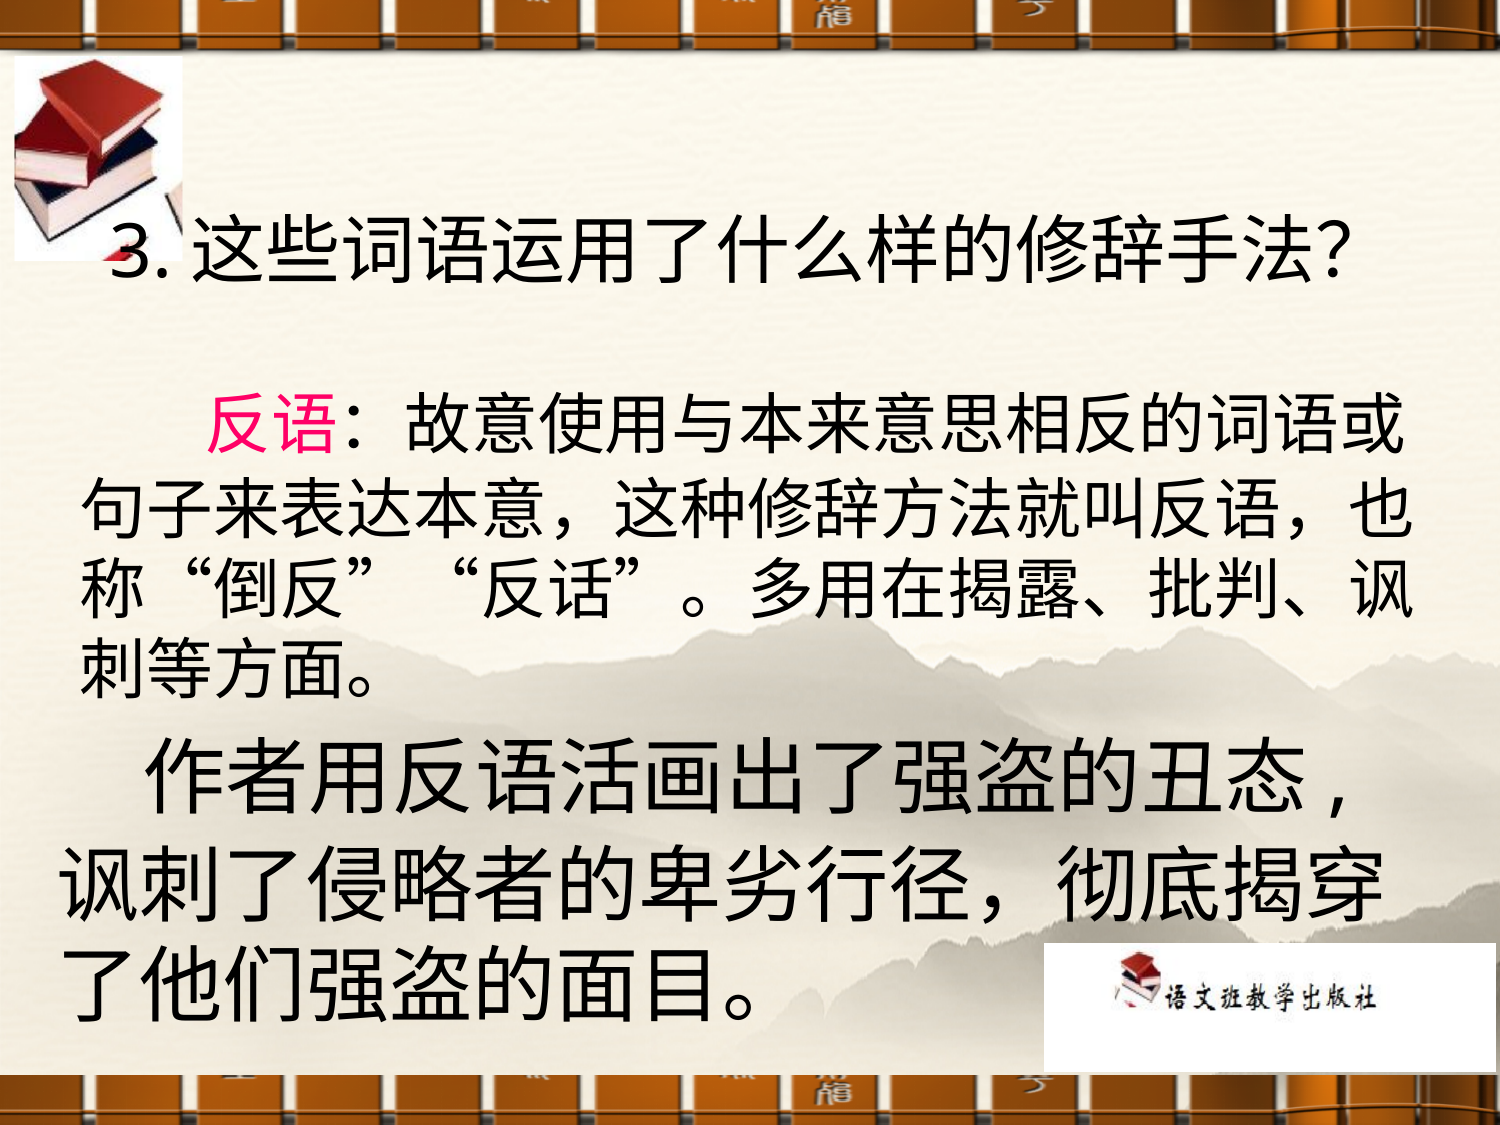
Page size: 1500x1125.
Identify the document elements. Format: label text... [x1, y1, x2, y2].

picture [0, 0, 1500, 1125]
text_box 反语：故意使用与本来意思相反的词语或句子来表达本意，这种修辞方法就叫反语，也称“倒反”“反话”。多用在揭露、批判、讽刺等方面。 [64, 349, 1450, 674]
text_box 3.这些词语运用了什么样的修辞手法？ [94, 144, 1500, 310]
text_box 作者用反语活画出了强盗的丑态,讽刺了侵略者的卑劣行径，彻底揭穿了他们强盗的面目。 [41, 674, 1459, 1040]
